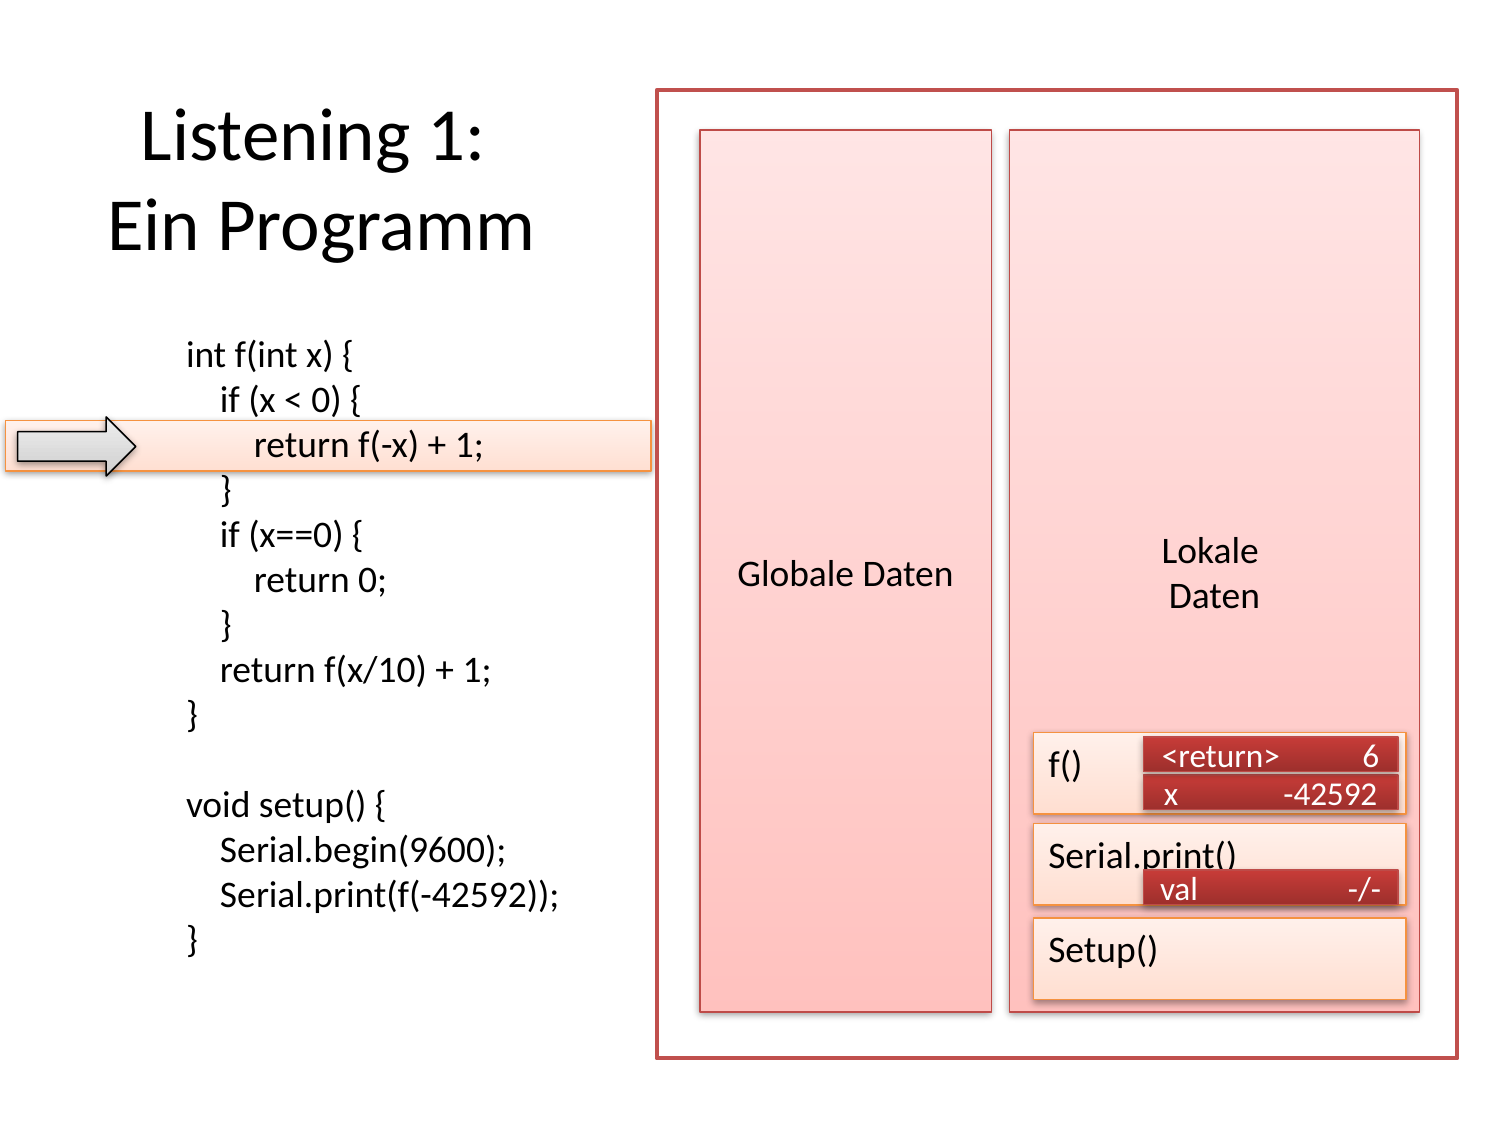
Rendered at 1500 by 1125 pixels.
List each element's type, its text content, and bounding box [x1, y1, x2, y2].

text_box Listening 1: Ein Programm [0, 78, 644, 273]
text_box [656, 89, 1458, 1059]
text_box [1033, 732, 1407, 815]
text_box int f(int x) { if (x < 0) { return f(-x) + 1; } if (x==0) { return 0; } return f(x/10) + 1; } void setup() { Serial.begin(9600); Serial.print(f(-42592)); } [171, 322, 650, 415]
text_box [5, 416, 650, 477]
text_box int f(int x) { if (x < 0) { return f(-x) + 1; } if (x==0) { return 0; } return f(x/10) + 1; } void setup() { Serial.begin(9600); Serial.print(f(-42592)); } [171, 485, 650, 968]
